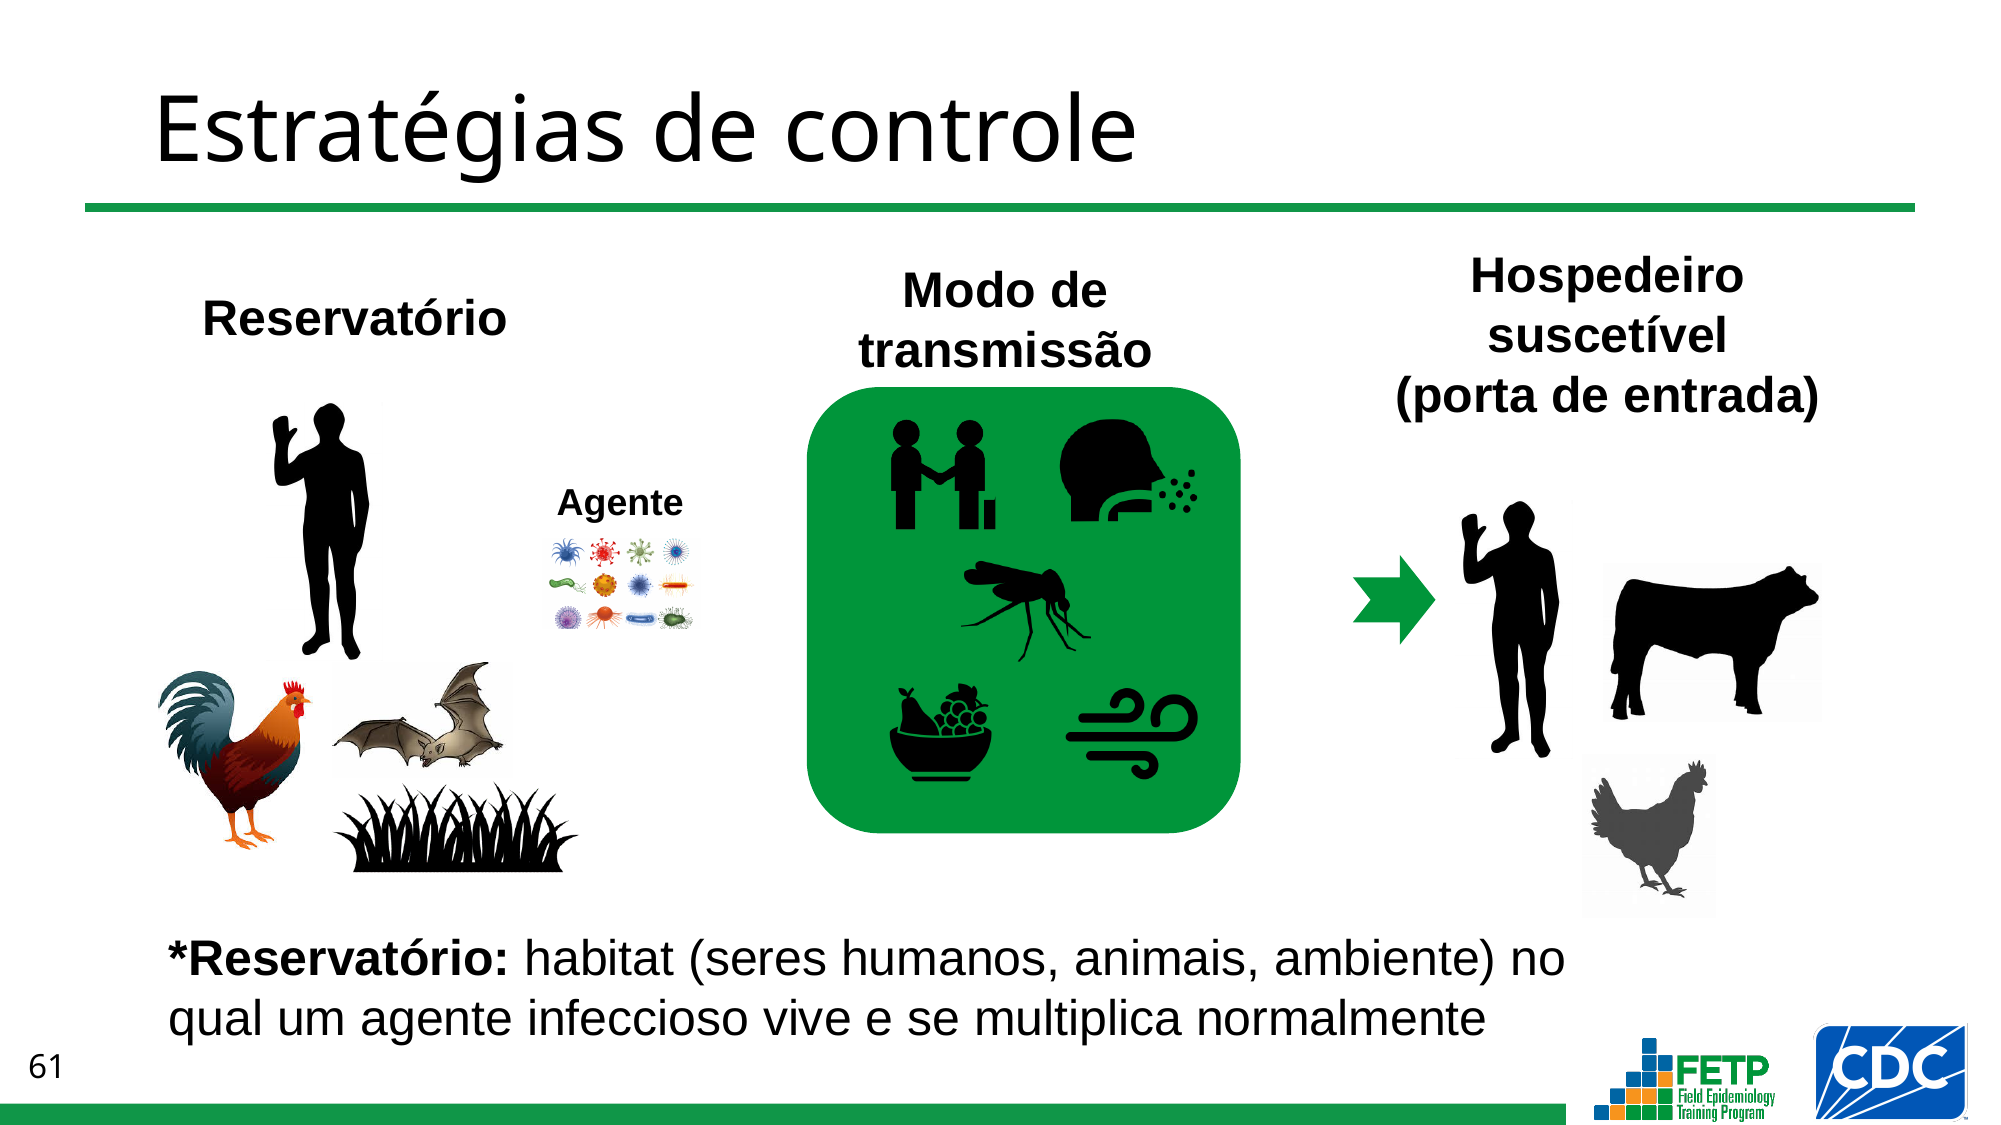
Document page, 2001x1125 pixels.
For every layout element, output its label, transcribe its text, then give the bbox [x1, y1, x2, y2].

text_box [287, 918, 1688, 1110]
text_box Modo de transmissão [818, 249, 1194, 385]
picture [877, 407, 996, 538]
picture [323, 662, 586, 881]
picture [542, 538, 701, 629]
text_box [1352, 554, 1436, 645]
text_box [806, 387, 1241, 834]
text_box Estratégias de controle [137, 75, 1863, 207]
picture [1594, 1038, 1775, 1122]
picture [1813, 1023, 1968, 1122]
text_box Reservatório [180, 277, 531, 353]
picture [158, 671, 313, 850]
text_box [287, 207, 1688, 917]
text_box *Reservatório: habitat (seres humanos, animais, ambiente) no qual um agente infeccioso vive e se multiplica normalmente [153, 917, 1646, 1053]
picture [266, 402, 384, 661]
text_box Agente [540, 470, 700, 531]
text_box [1455, 500, 1822, 918]
text_box Hospedeiro suscetível (porta de entrada) [1358, 235, 1859, 431]
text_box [884, 394, 1207, 809]
